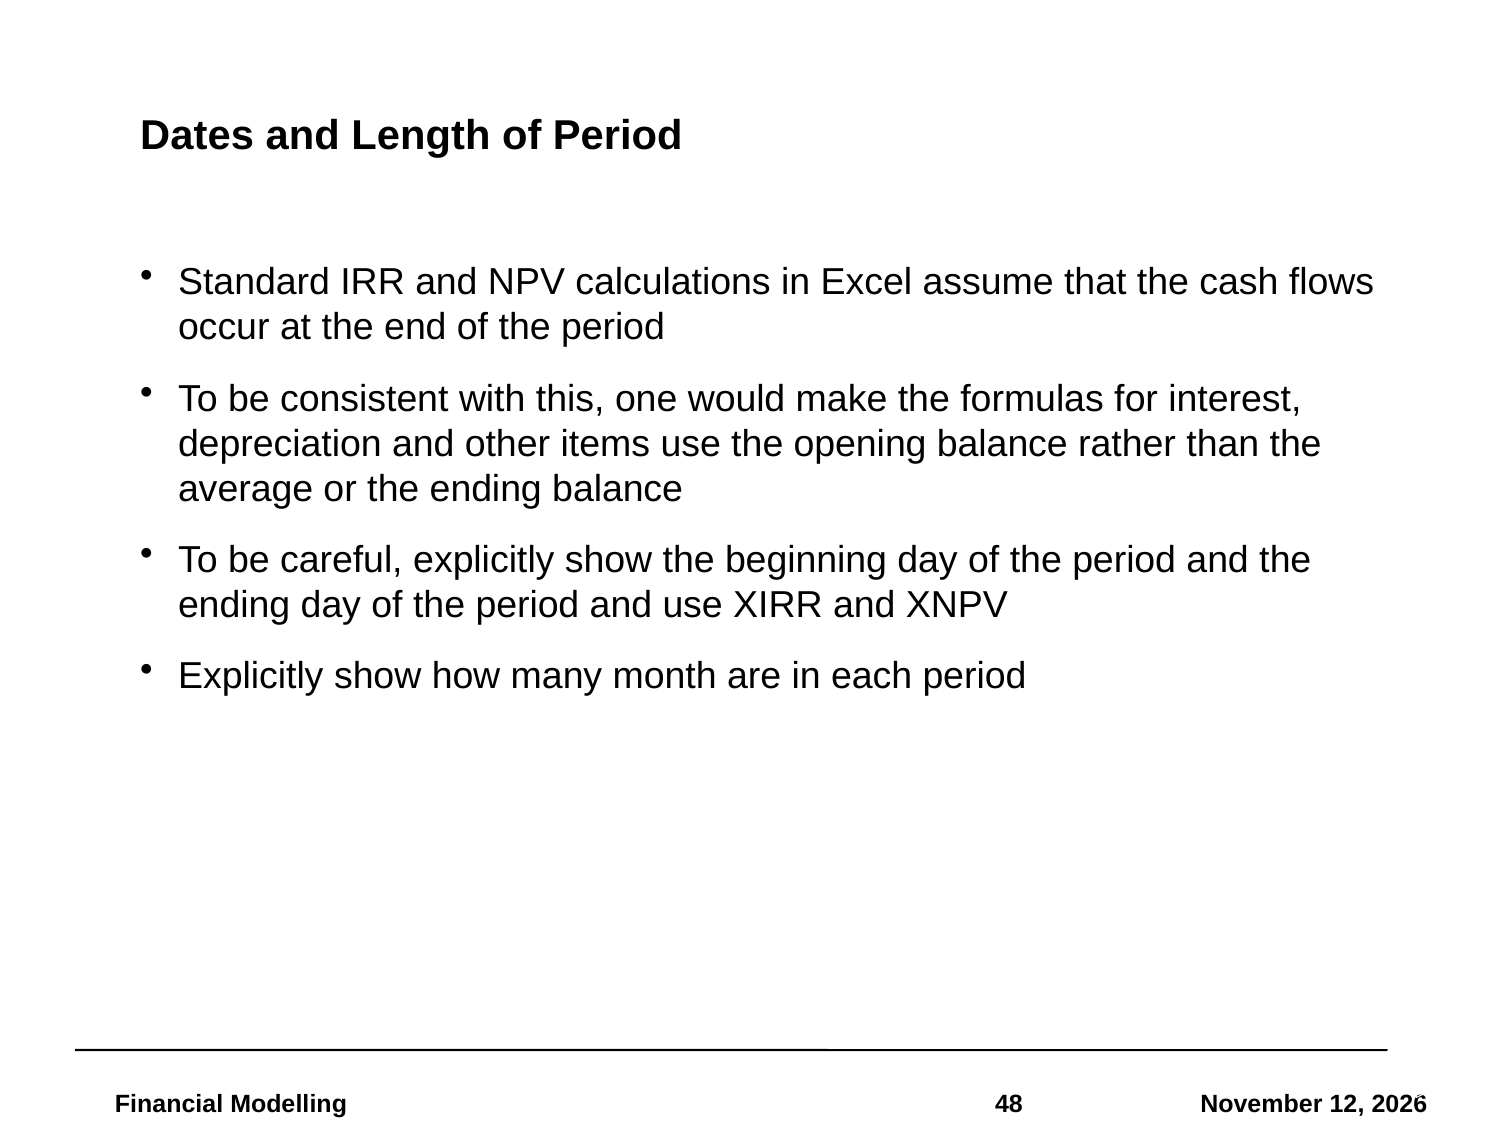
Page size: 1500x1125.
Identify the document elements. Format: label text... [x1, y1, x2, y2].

title Dates and Length of Period [124, 99, 1413, 226]
list Standard IRR and NPV calculations in Excel assume that the cash flows occur at the end of the period To be consistent with this, one would make the formulas for interest, depreciation and other items use the opening balance rather than the average or the ending balance To be careful, explicitly show the beginning day of the period and the ending day of the period and use XIRR and XNPV Explicitly show how many month are in each period [124, 249, 1413, 1001]
